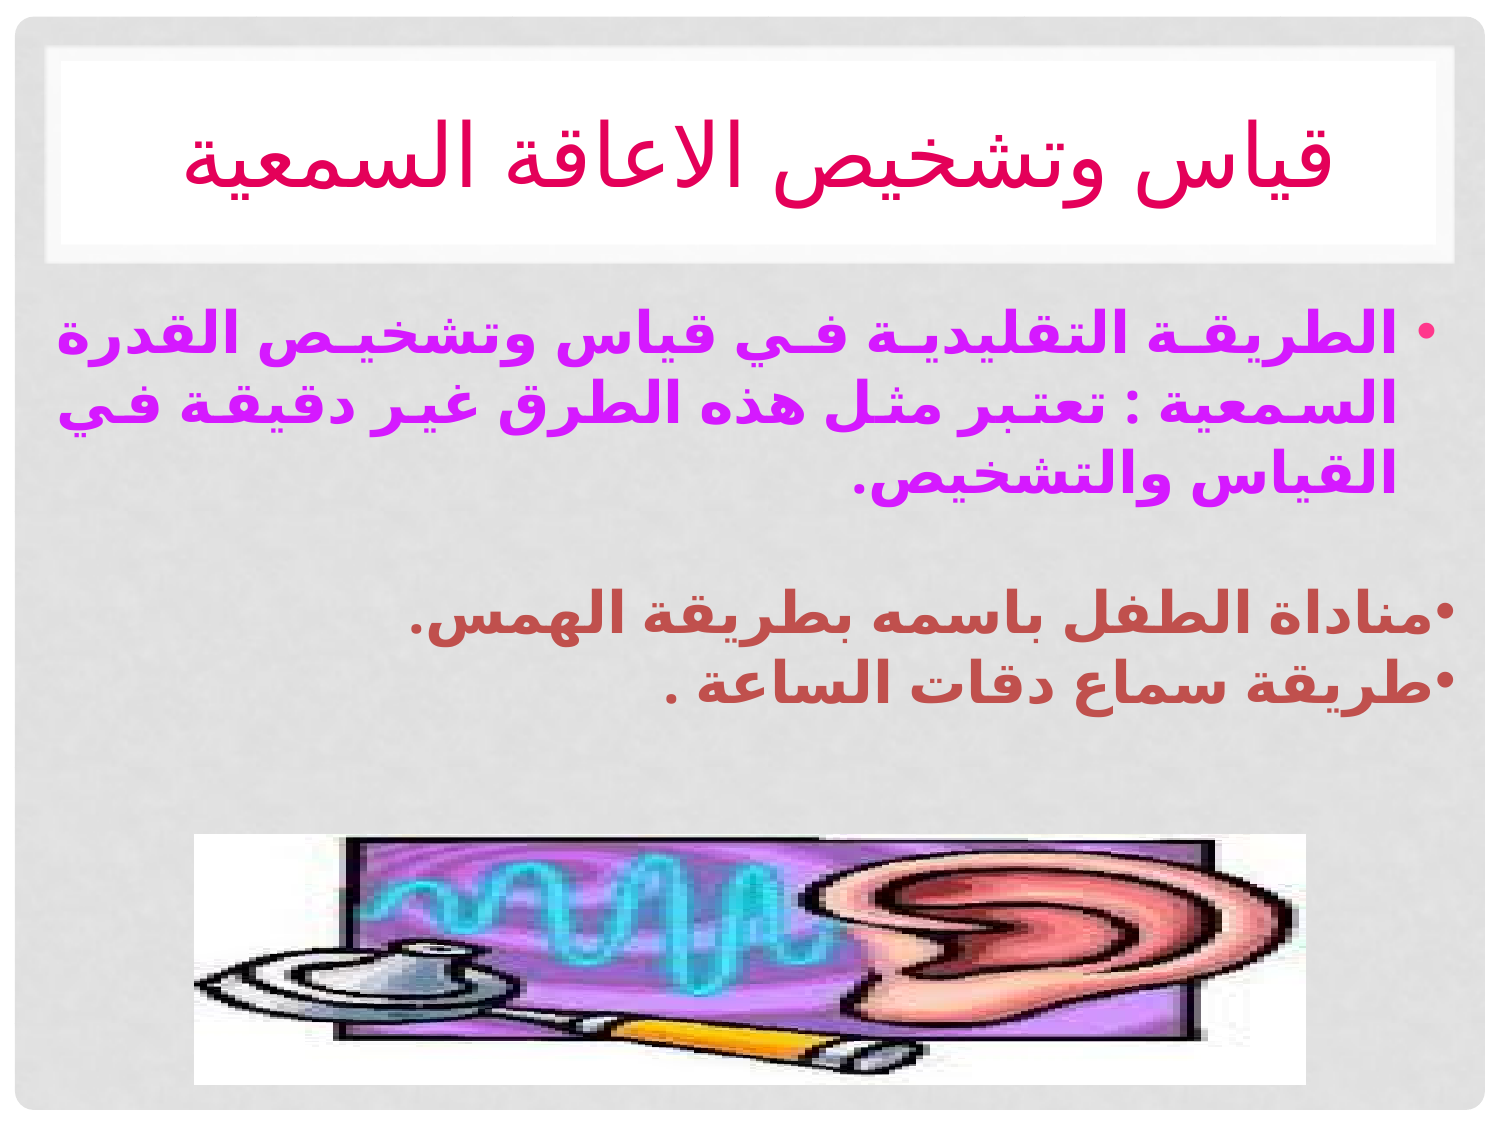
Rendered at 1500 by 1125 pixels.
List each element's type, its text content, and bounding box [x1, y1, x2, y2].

list الطريقة التقليدية في قياس وتشخيص القدرة السمعية : تعتبر مثل هذه الطرق غير دقيقة في القياس والتشخيص. مناداة الطفل باسمه بطريقة الهمس. طريقة سماع دقات الساعة . [41, 287, 1471, 1005]
title قياس وتشخيص الاعاقة السمعية [69, 66, 1425, 238]
picture [194, 833, 1306, 1085]
